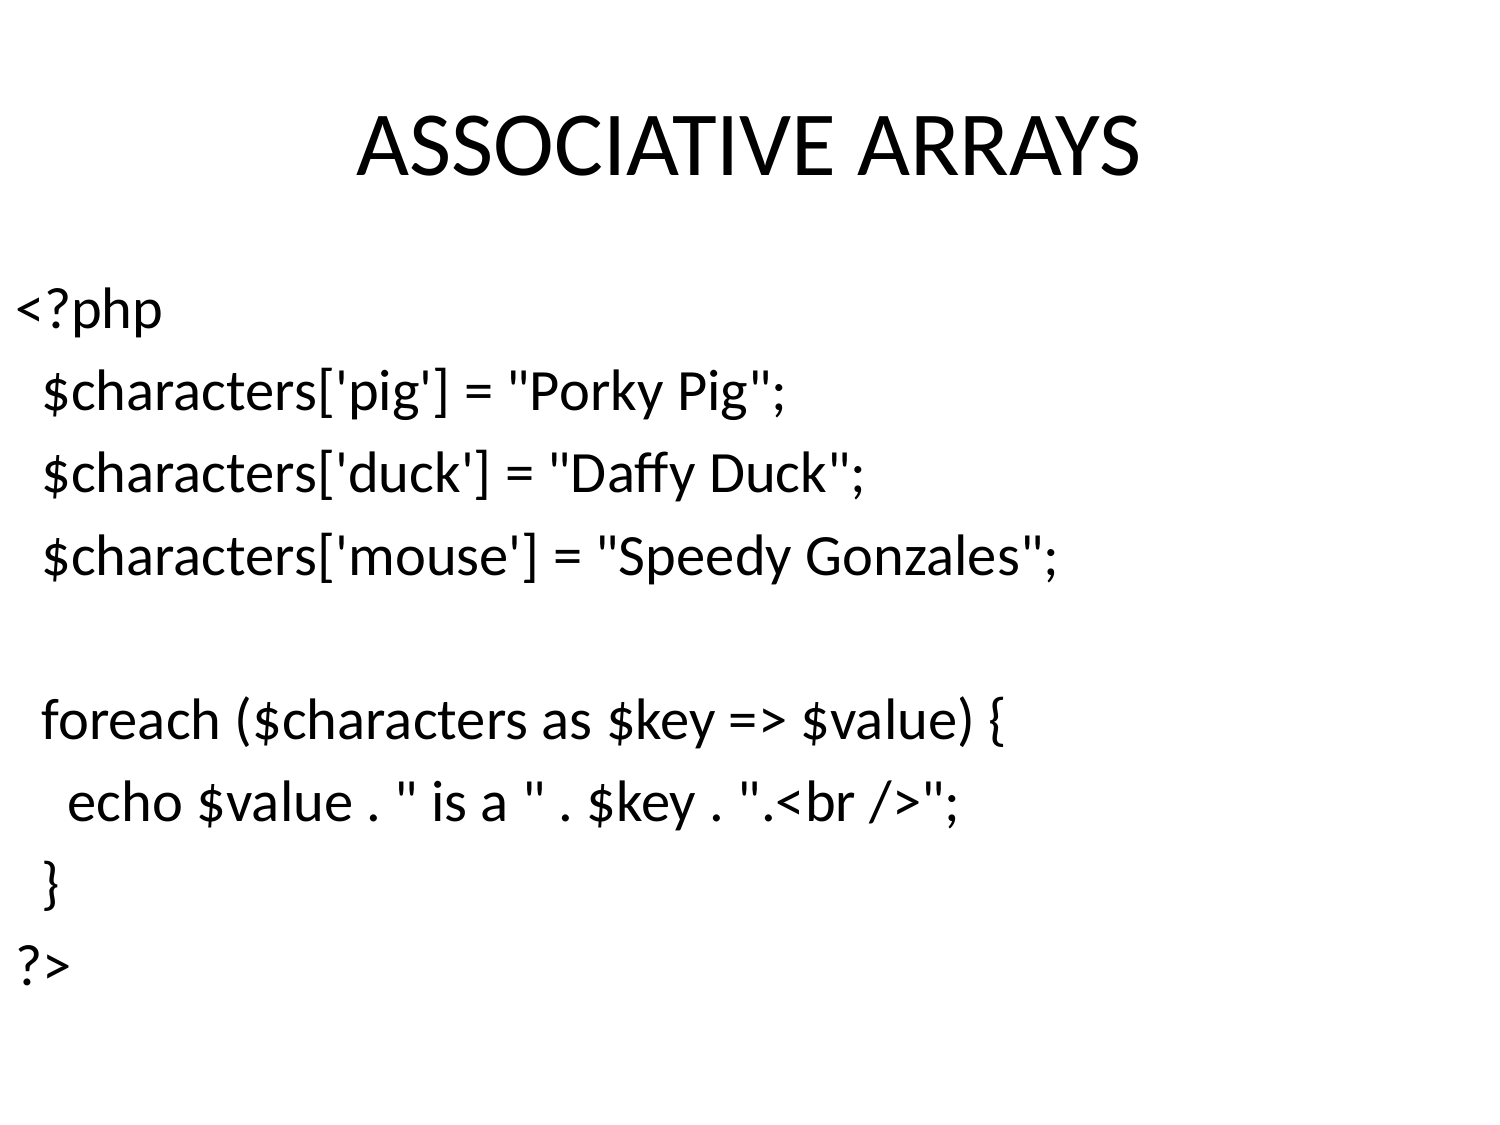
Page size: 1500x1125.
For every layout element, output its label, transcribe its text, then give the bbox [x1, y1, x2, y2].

list <?php $characters['pig'] = "Porky Pig"; $characters['duck'] = "Daffy Duck"; $characters['mouse'] = "Speedy Gonzales"; foreach ($characters as $key => $value) { echo $value . " is a " . $key . ".<br />"; } ?> [0, 262, 1500, 1005]
title ASSOCIATIVE ARRAYS [75, 45, 1425, 233]
